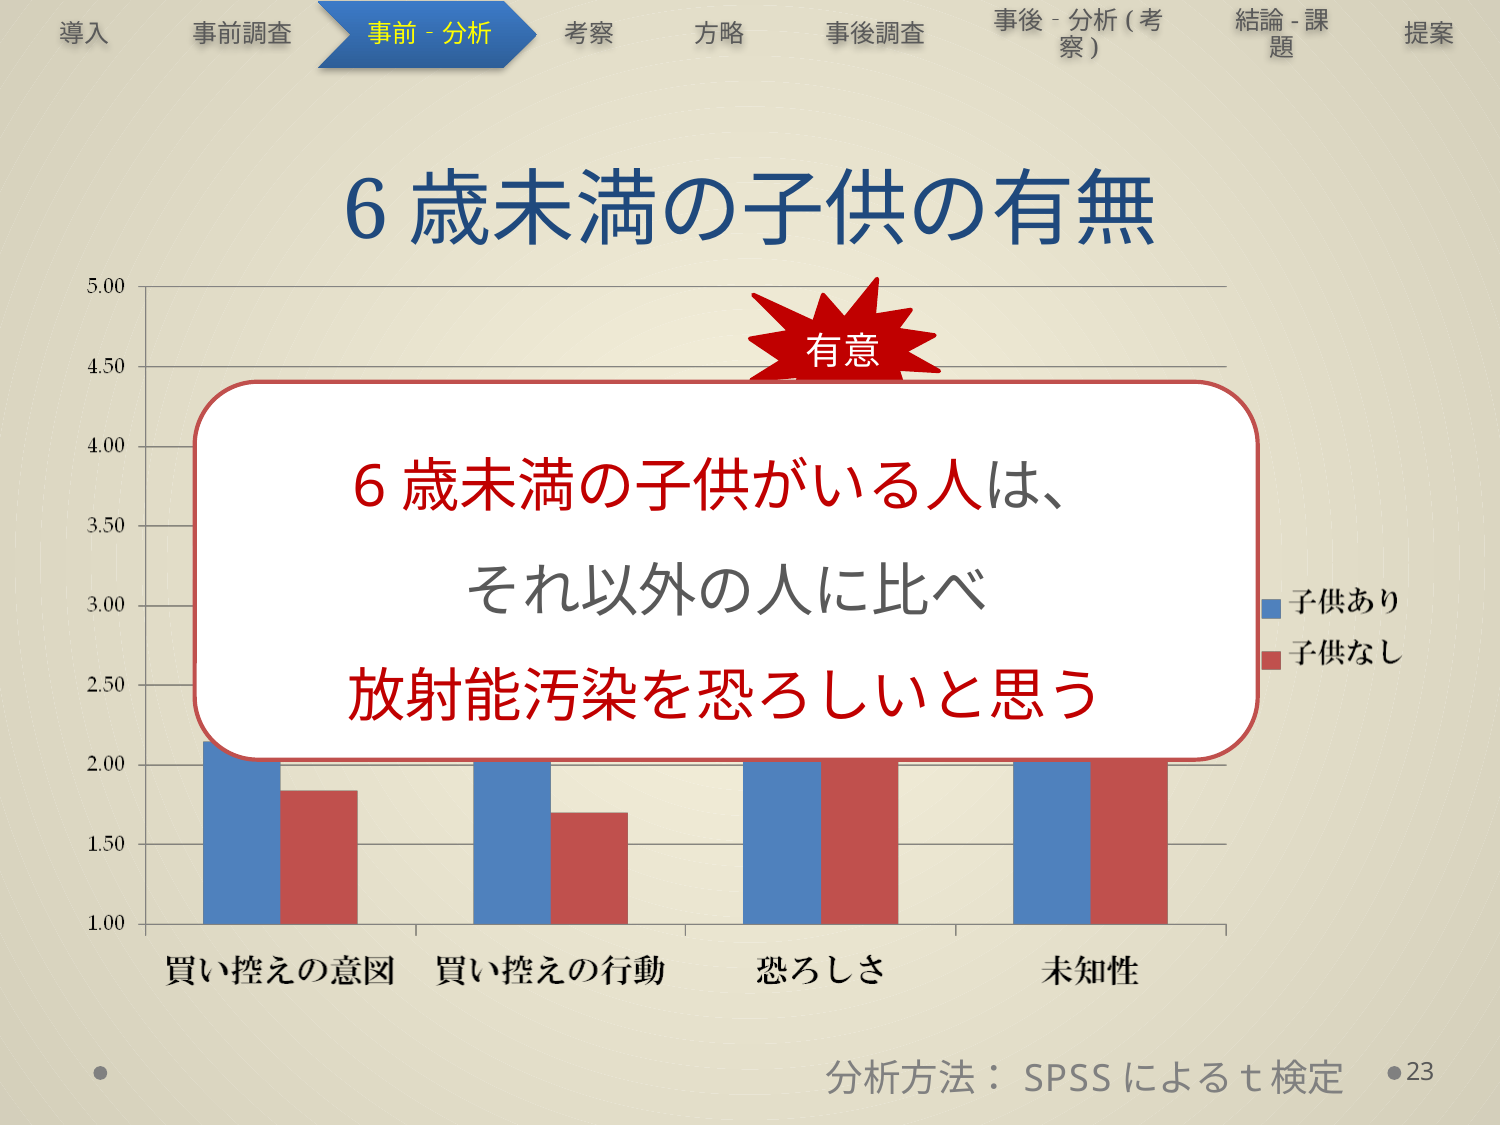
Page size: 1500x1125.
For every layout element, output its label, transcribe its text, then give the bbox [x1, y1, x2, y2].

slide_number 23 [1401, 1042, 1494, 1103]
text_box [5, 0, 1500, 69]
title 6歳未満の子供の有無 [75, 76, 1425, 252]
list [66, 253, 1434, 1014]
text_box 分析方法：SPSSによるｔ検定 [811, 1046, 1361, 1106]
